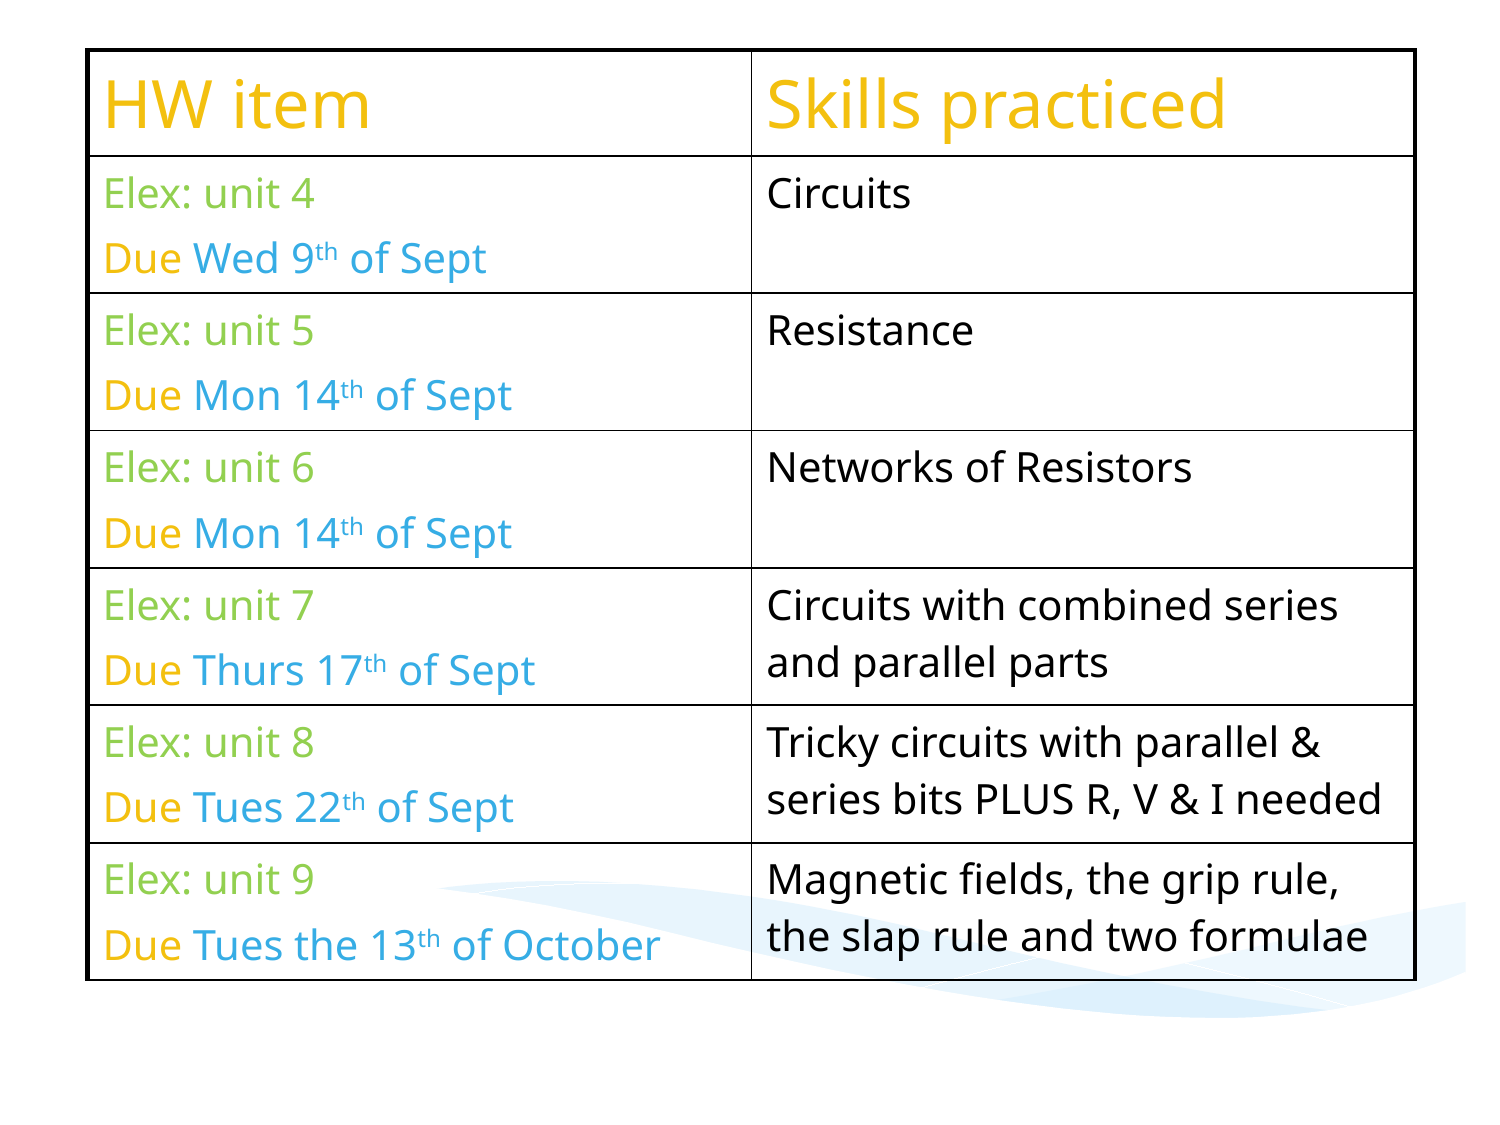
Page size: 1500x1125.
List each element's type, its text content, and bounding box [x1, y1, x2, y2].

table_cell Networks of Resistors [752, 431, 1413, 567]
table_header Skills practiced [752, 52, 1413, 155]
table_header HW item [90, 52, 751, 155]
table_cell Tricky circuits with parallel & series bits PLUS R, V & I needed [752, 706, 1413, 842]
table_cell Elex: unit 8 Due Tues 22th of Sept [90, 706, 751, 842]
table_cell Elex: unit 5 Due Mon 14th of Sept [90, 294, 751, 430]
table_cell Circuits [752, 157, 1413, 292]
table_cell Magnetic fields, the grip rule, the slap rule and two formulae [752, 844, 1413, 979]
table_cell Elex: unit 9 Due Tues the 13th of October [90, 844, 751, 979]
table_cell Elex: unit 7 Due Thurs 17th of Sept [90, 569, 751, 704]
table_cell Circuits with combined series and parallel parts [752, 569, 1413, 704]
table_cell Elex: unit 4 Due Wed 9th of Sept [90, 157, 751, 292]
table_cell Resistance [752, 294, 1413, 430]
table_cell Elex: unit 6 Due Mon 14th of Sept [90, 431, 751, 567]
